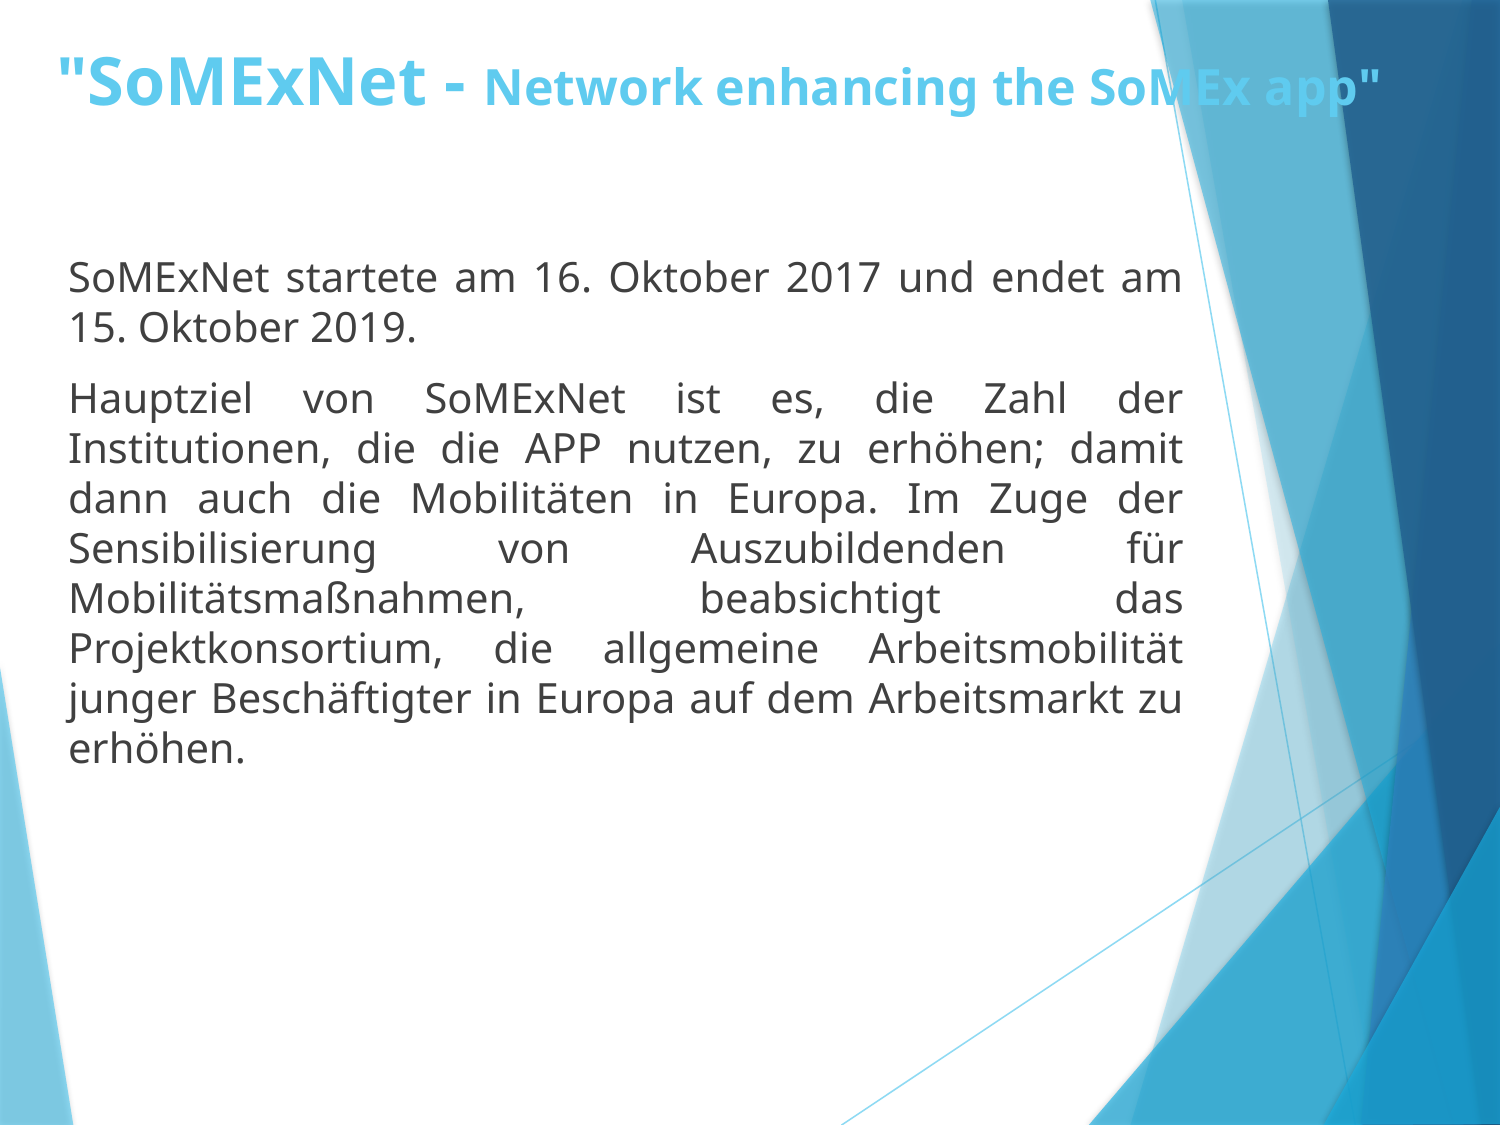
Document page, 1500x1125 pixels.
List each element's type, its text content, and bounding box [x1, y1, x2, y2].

list SoMExNet startete am 16. Oktober 2017 und endet am 15. Oktober 2019. Hauptziel von SoMExNet ist es, die Zahl der Institutionen, die die APP nutzen, zu erhöhen; damit dann auch die Mobilitäten in Europa. Im Zuge der Sensibilisierung von Auszubildenden für Mobilitätsmaßnahmen, beabsichtigt das Projektkonsortium, die allgemeine Arbeitsmobilität junger Beschäftigter in Europa auf dem Arbeitsmarkt zu erhöhen. [53, 243, 1199, 1083]
title "SoMExNet - Network enhancing the SoMEx app" [41, 30, 1415, 114]
